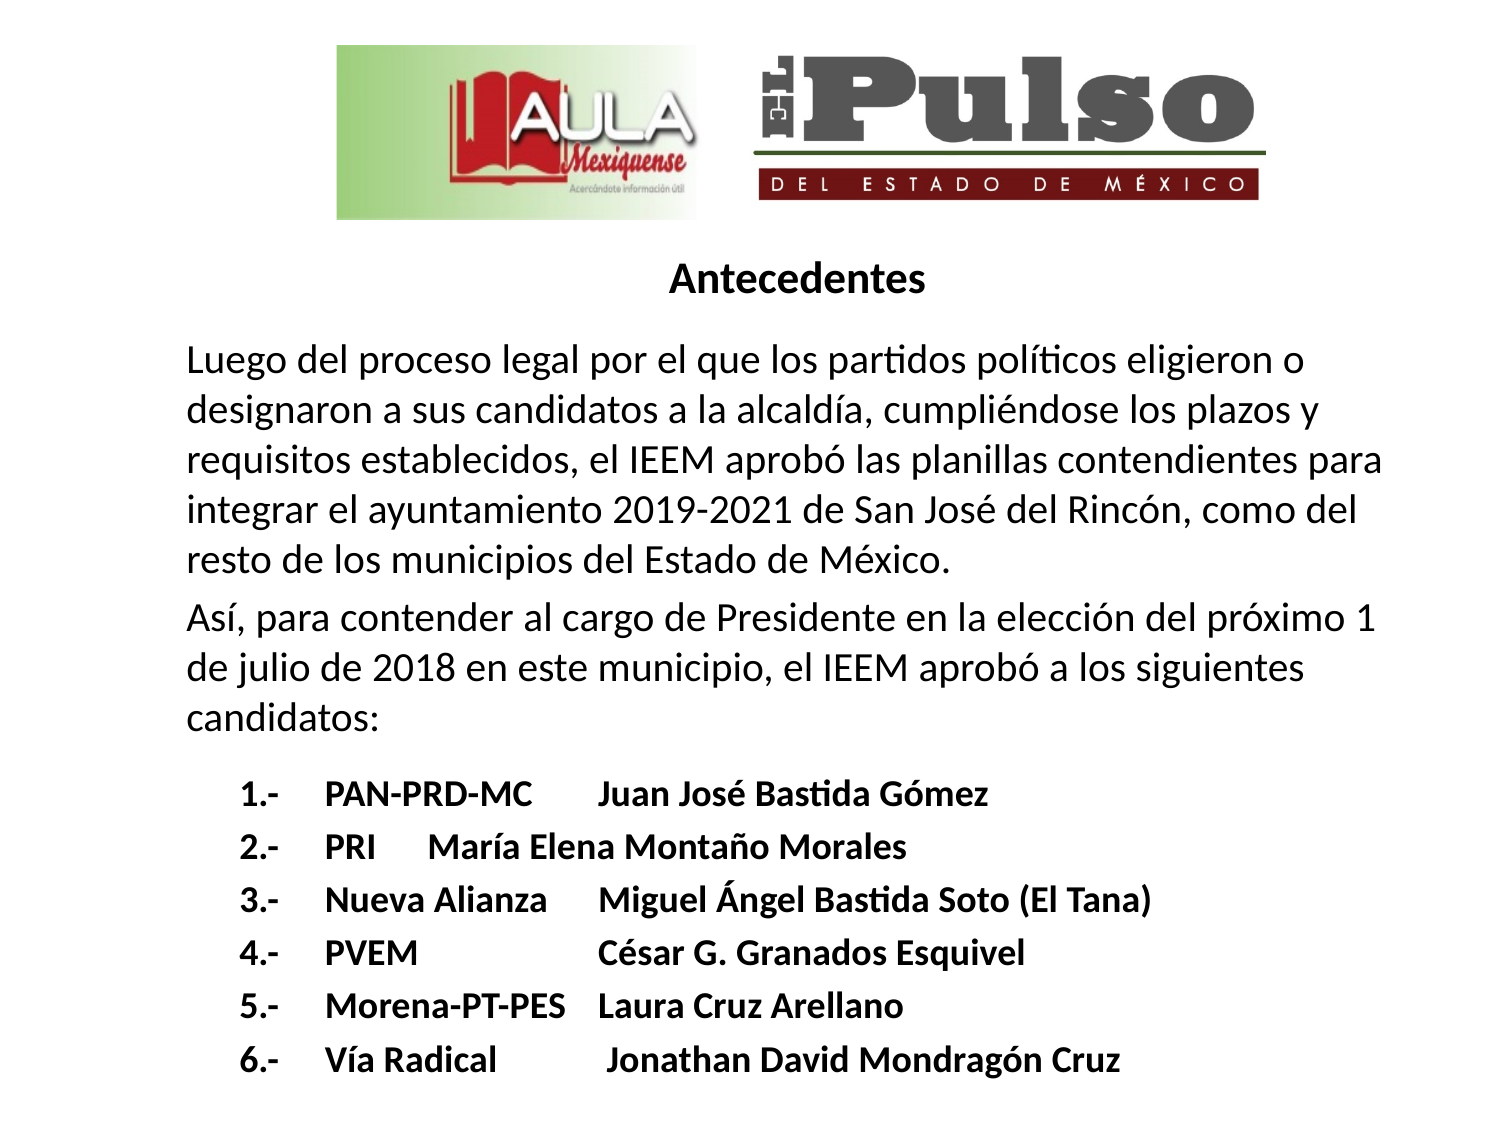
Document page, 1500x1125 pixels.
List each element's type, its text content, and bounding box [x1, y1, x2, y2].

subtitle Antecedentes Luego del proceso legal por el que los partidos políticos eligieron o designaron a sus candidatos a la alcaldía, cumpliéndose los plazos y requisitos establecidos, el IEEM aprobó las planillas contendientes para integrar el ayuntamiento 2019-2021 de San José del Rincón, como del resto de los municipios del Estado de México. Así, para contender al cargo de Presidente en la elección del próximo 1 de julio de 2018 en este municipio, el IEEM aprobó a los siguientes candidatos: 1.- PAN-PRD-MC Juan José Bastida Gómez 2.- PRI María Elena Montaño Morales 3.- Nueva Alianza Miguel Ángel Bastida Soto (El Tana) 4.- PVEM César G. Granados Esquivel 5.- Morena-PT-PES Laura Cruz Arellano 6.- Vía Radical Jonathan David Mondragón Cruz [171, 240, 1424, 1092]
picture [749, 44, 1266, 210]
picture [336, 45, 704, 221]
